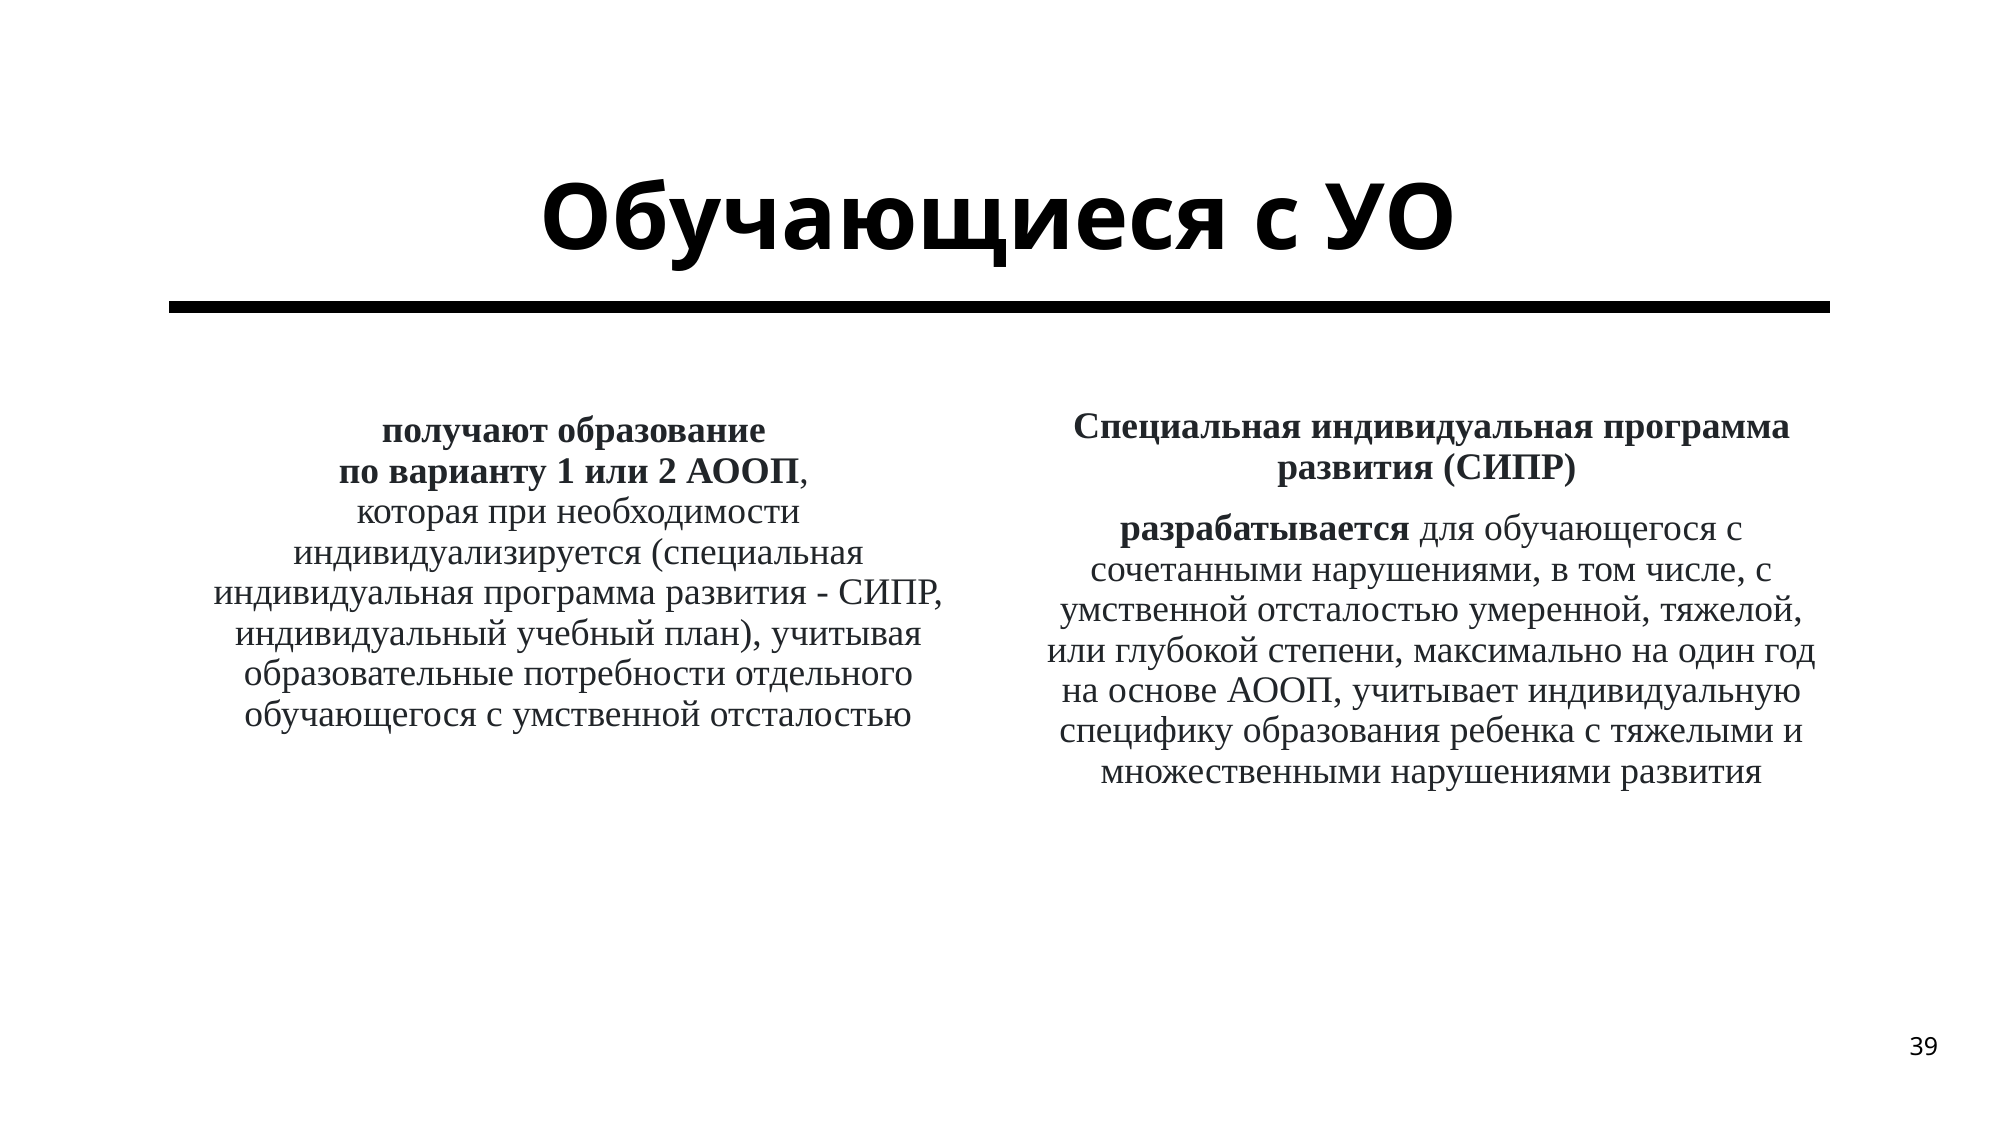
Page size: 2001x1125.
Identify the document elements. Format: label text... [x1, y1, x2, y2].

slide_number 39 [1885, 1032, 1954, 1063]
list получают образование по варианту 1 или 2 АООП, которая при необходимости индивидуализируется (специальная индивидуальная программа развития - СИПР, индивидуальный учебный план), учитывая образовательные потребности отдельного обучающегося с умственной отсталостью [179, 410, 979, 780]
title Обучающиеся с УО [168, 71, 1830, 270]
list Специальная индивидуальная программа развития (СИПР) разрабатывается для обучающегося с сочетанными нарушениями, в том числе, с умственной отсталостью умеренной, тяжелой, или глубокой степени, максимально на один год на основе АООП, учитывает индивидуальную специфику образования ребенка с тяжелыми и множественными нарушениями развития [1032, 406, 1832, 819]
